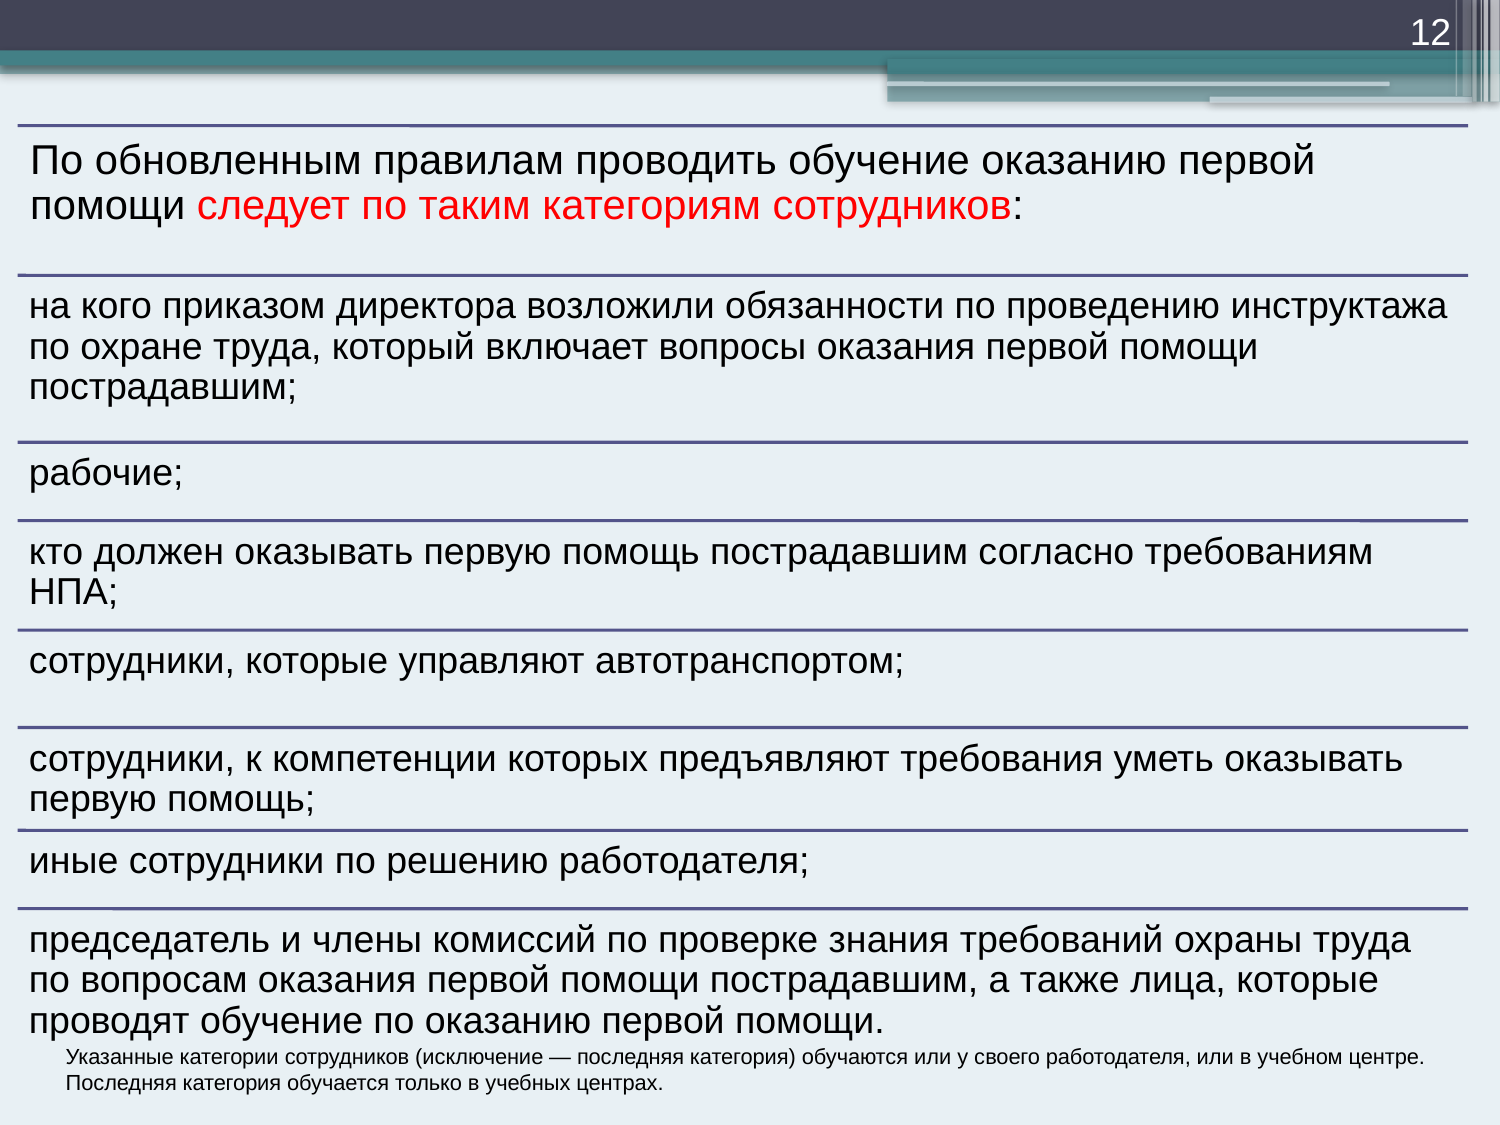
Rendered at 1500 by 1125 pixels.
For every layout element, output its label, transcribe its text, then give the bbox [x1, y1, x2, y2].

slide_number 12 [1341, 0, 1466, 61]
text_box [17, 125, 1469, 1059]
text_box Указанные категории сотрудников (исключение — последняя категория) обучаются или у своего работодателя, или в учебном центре. Последняя категория обучается только в учебных центрах. [50, 1067, 1469, 1103]
